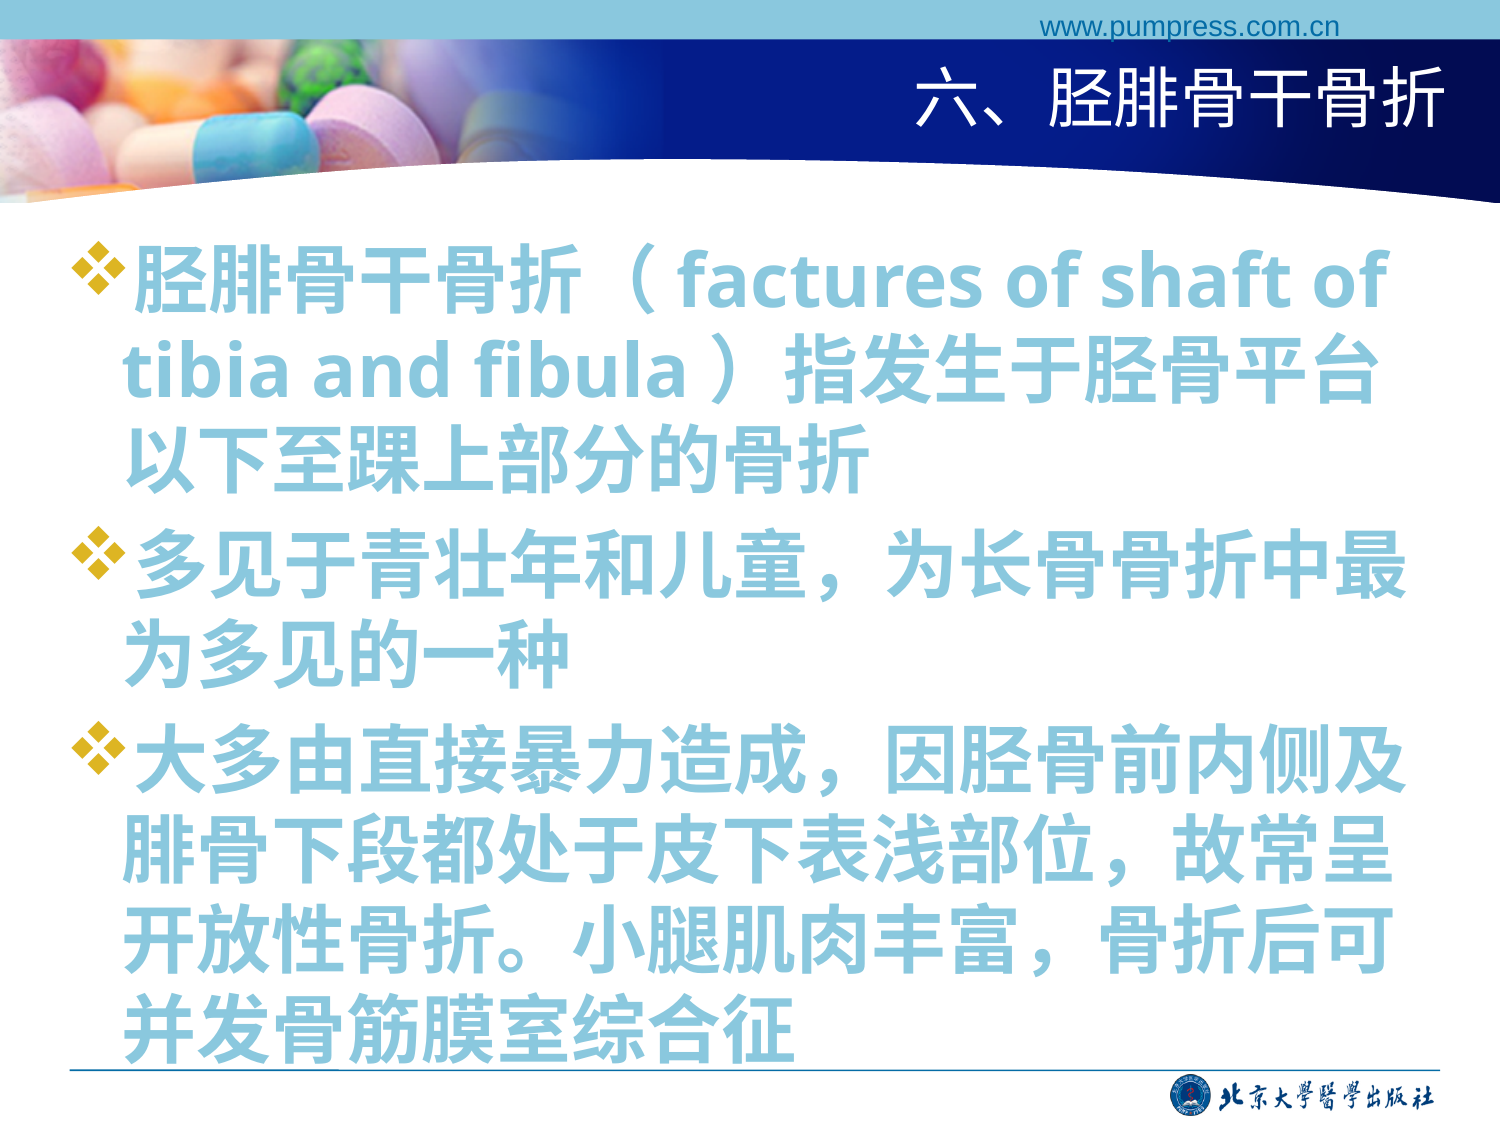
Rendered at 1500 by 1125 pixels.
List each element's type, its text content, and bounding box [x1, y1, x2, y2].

picture [0, 40, 1500, 203]
list 胫腓骨干骨折（factures of shaft of tibia and fibula）指发生于胫骨平台以下至踝上部分的骨折 多见于青壮年和儿童，为长骨骨折中最为多见的一种 大多由直接暴力造成，因胫骨前内侧及腓骨下段都处于皮下表浅部位，故常呈开放性骨折。小腿肌肉丰富，骨折后可并发骨筋膜室综合征 [49, 224, 1463, 1026]
title 六、胫腓骨干骨折 [137, 49, 1463, 143]
slide_number www.pumpress.com.cn [1025, 0, 1463, 38]
picture [1170, 1074, 1436, 1118]
